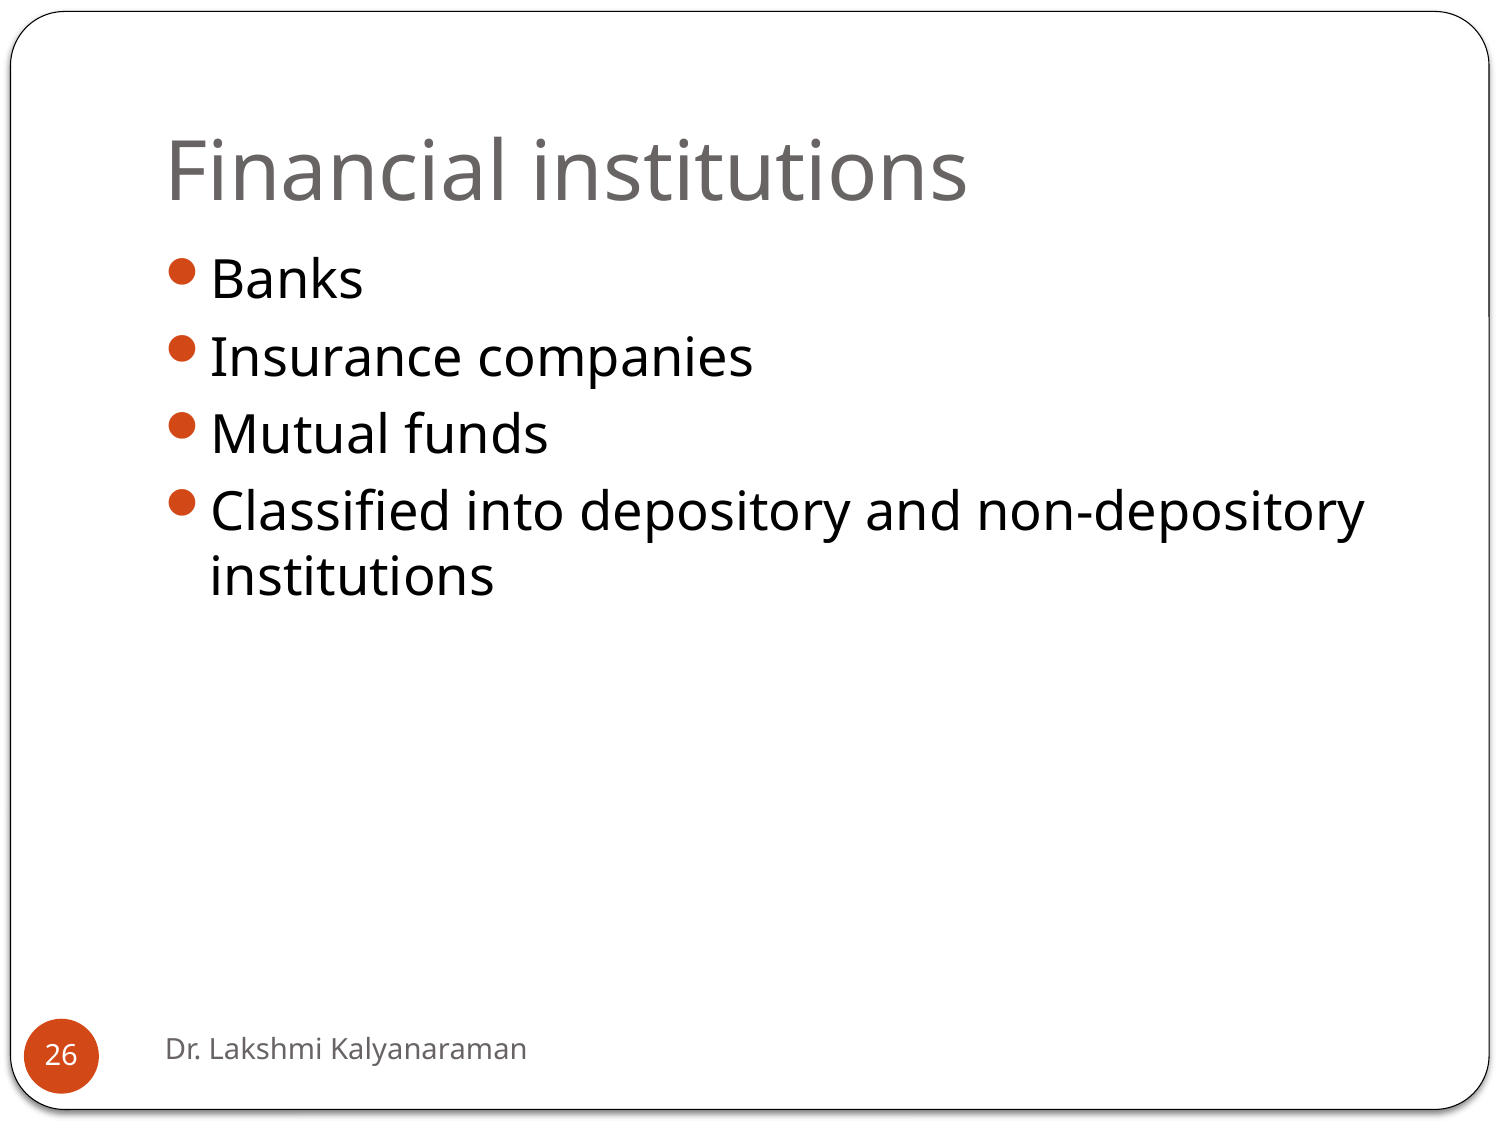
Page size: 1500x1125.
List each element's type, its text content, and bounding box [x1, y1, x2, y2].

footer Dr. Lakshmi Kalyanaraman [150, 1012, 800, 1088]
title Financial institutions [150, 45, 1425, 233]
slide_number 26 [23, 1018, 99, 1094]
list Banks Insurance companies Mutual funds Classified into depository and non-depository institutions [150, 237, 1425, 988]
